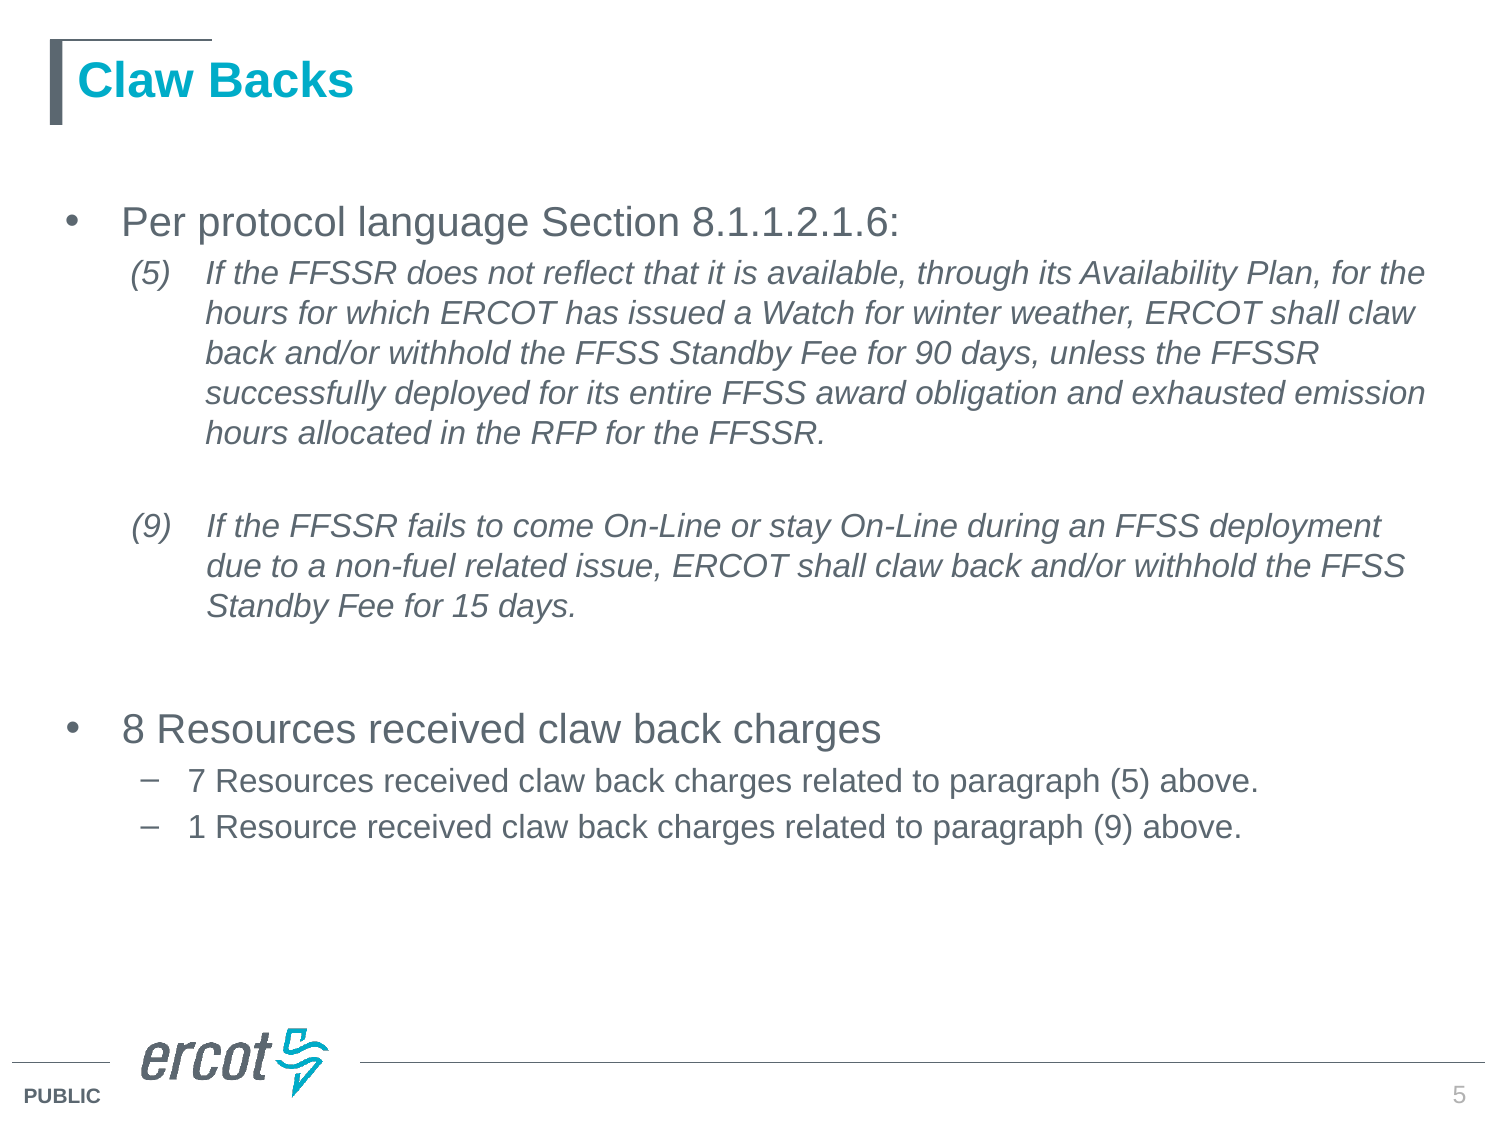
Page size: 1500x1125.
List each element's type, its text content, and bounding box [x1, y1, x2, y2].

title Claw Backs [62, 39, 1450, 187]
slide_number 5 [1437, 1076, 1475, 1112]
picture [137, 1024, 332, 1100]
list Per protocol language Section 8.1.1.2.1.6: If the FFSSR does not reflect that it is available, through its Availability Plan, for the hours for which ERCOT has issued a Watch for winter weather, ERCOT shall claw back and/or withhold the FFSS Standby Fee for 90 days, unless the FFSSR successfully deployed for its entire FFSS award obligation and exhausted emission hours allocated in the RFP for the FFSSR. If the FFSSR fails to come On-Line or stay On-Line during an FFSS deployment due to a non-fuel related issue, ERCOT shall claw back and/or withhold the FFSS Standby Fee for 15 days. 8 Resources received claw back charges 7 Resources received claw back charges related to paragraph (5) above. 1 Resource received claw back charges related to paragraph (9) above. [50, 187, 1450, 938]
